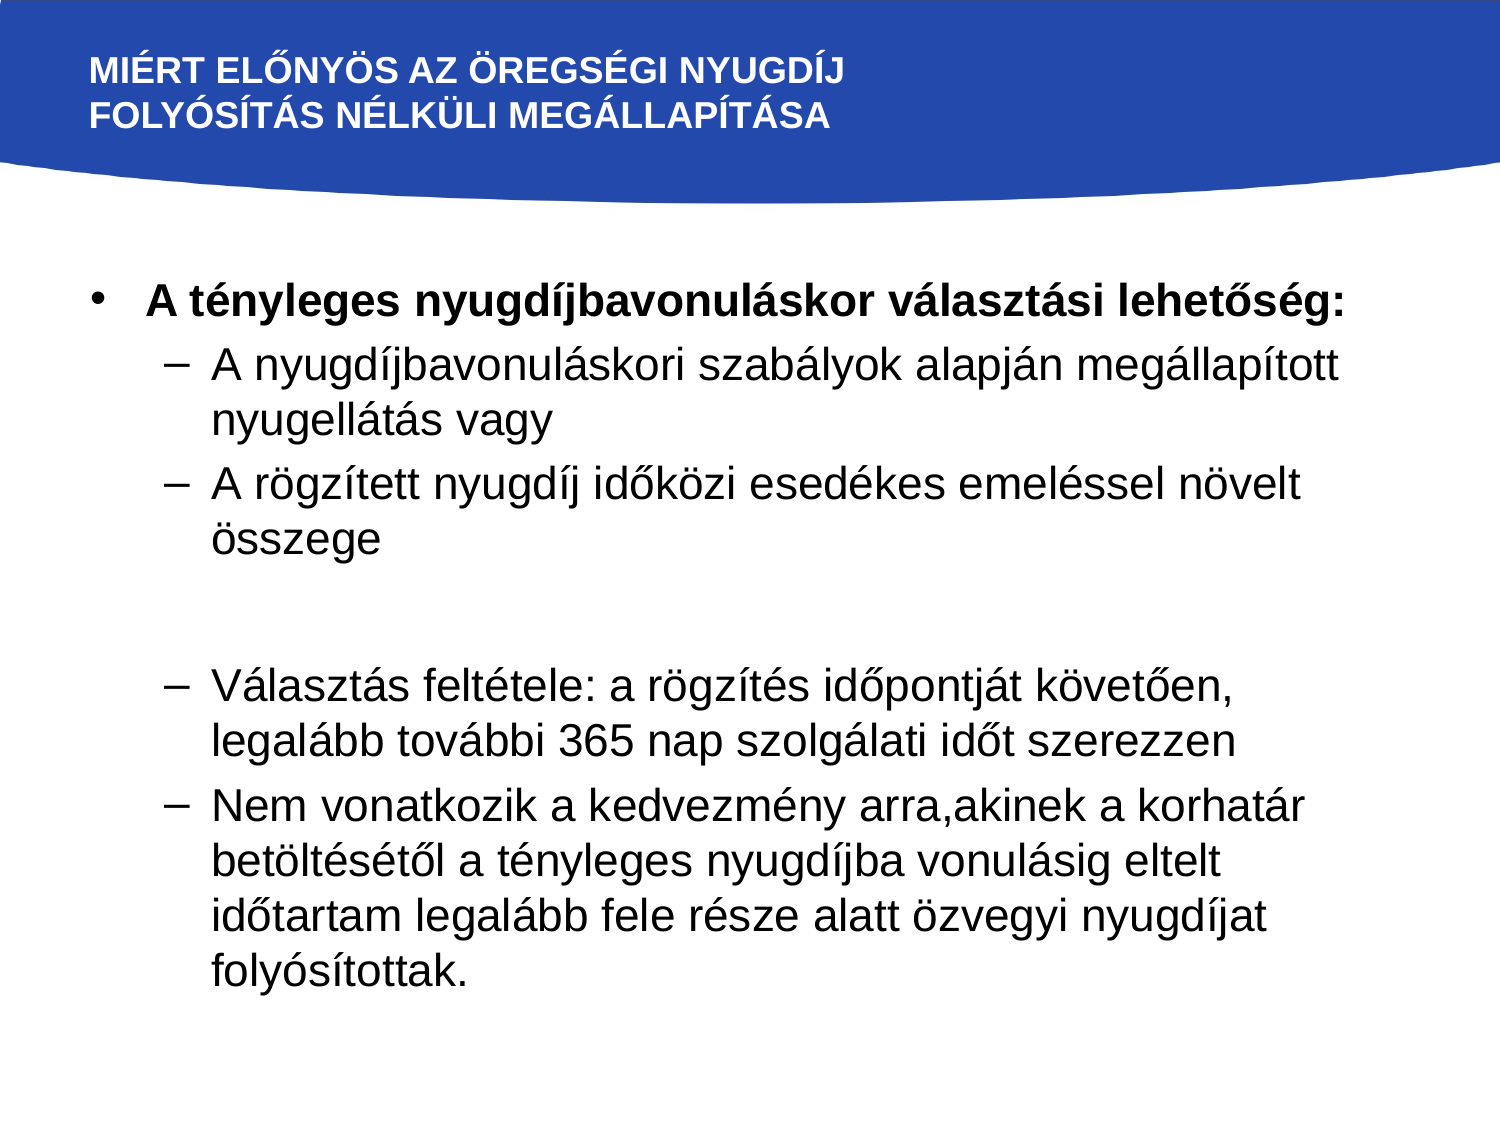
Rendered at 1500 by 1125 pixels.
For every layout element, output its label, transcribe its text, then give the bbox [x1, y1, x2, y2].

picture [0, 0, 1500, 1125]
list A tényleges nyugdíjbavonuláskor választási lehetőség: A nyugdíjbavonuláskori szabályok alapján megállapított nyugellátás vagy A rögzített nyugdíj időközi esedékes emeléssel növelt összege Választás feltétele: a rögzítés időpontját követően, legalább további 365 nap szolgálati időt szerezzen Nem vonatkozik a kedvezmény arra,akinek a korhatár betöltésétől a tényleges nyugdíjba vonulásig eltelt időtartam legalább fele része alatt özvegyi nyugdíjat folyósítottak. [75, 262, 1425, 1005]
title Miért előnyös az öregségi nyugdíj folyósítás nélküli megállapítása [73, 21, 975, 161]
